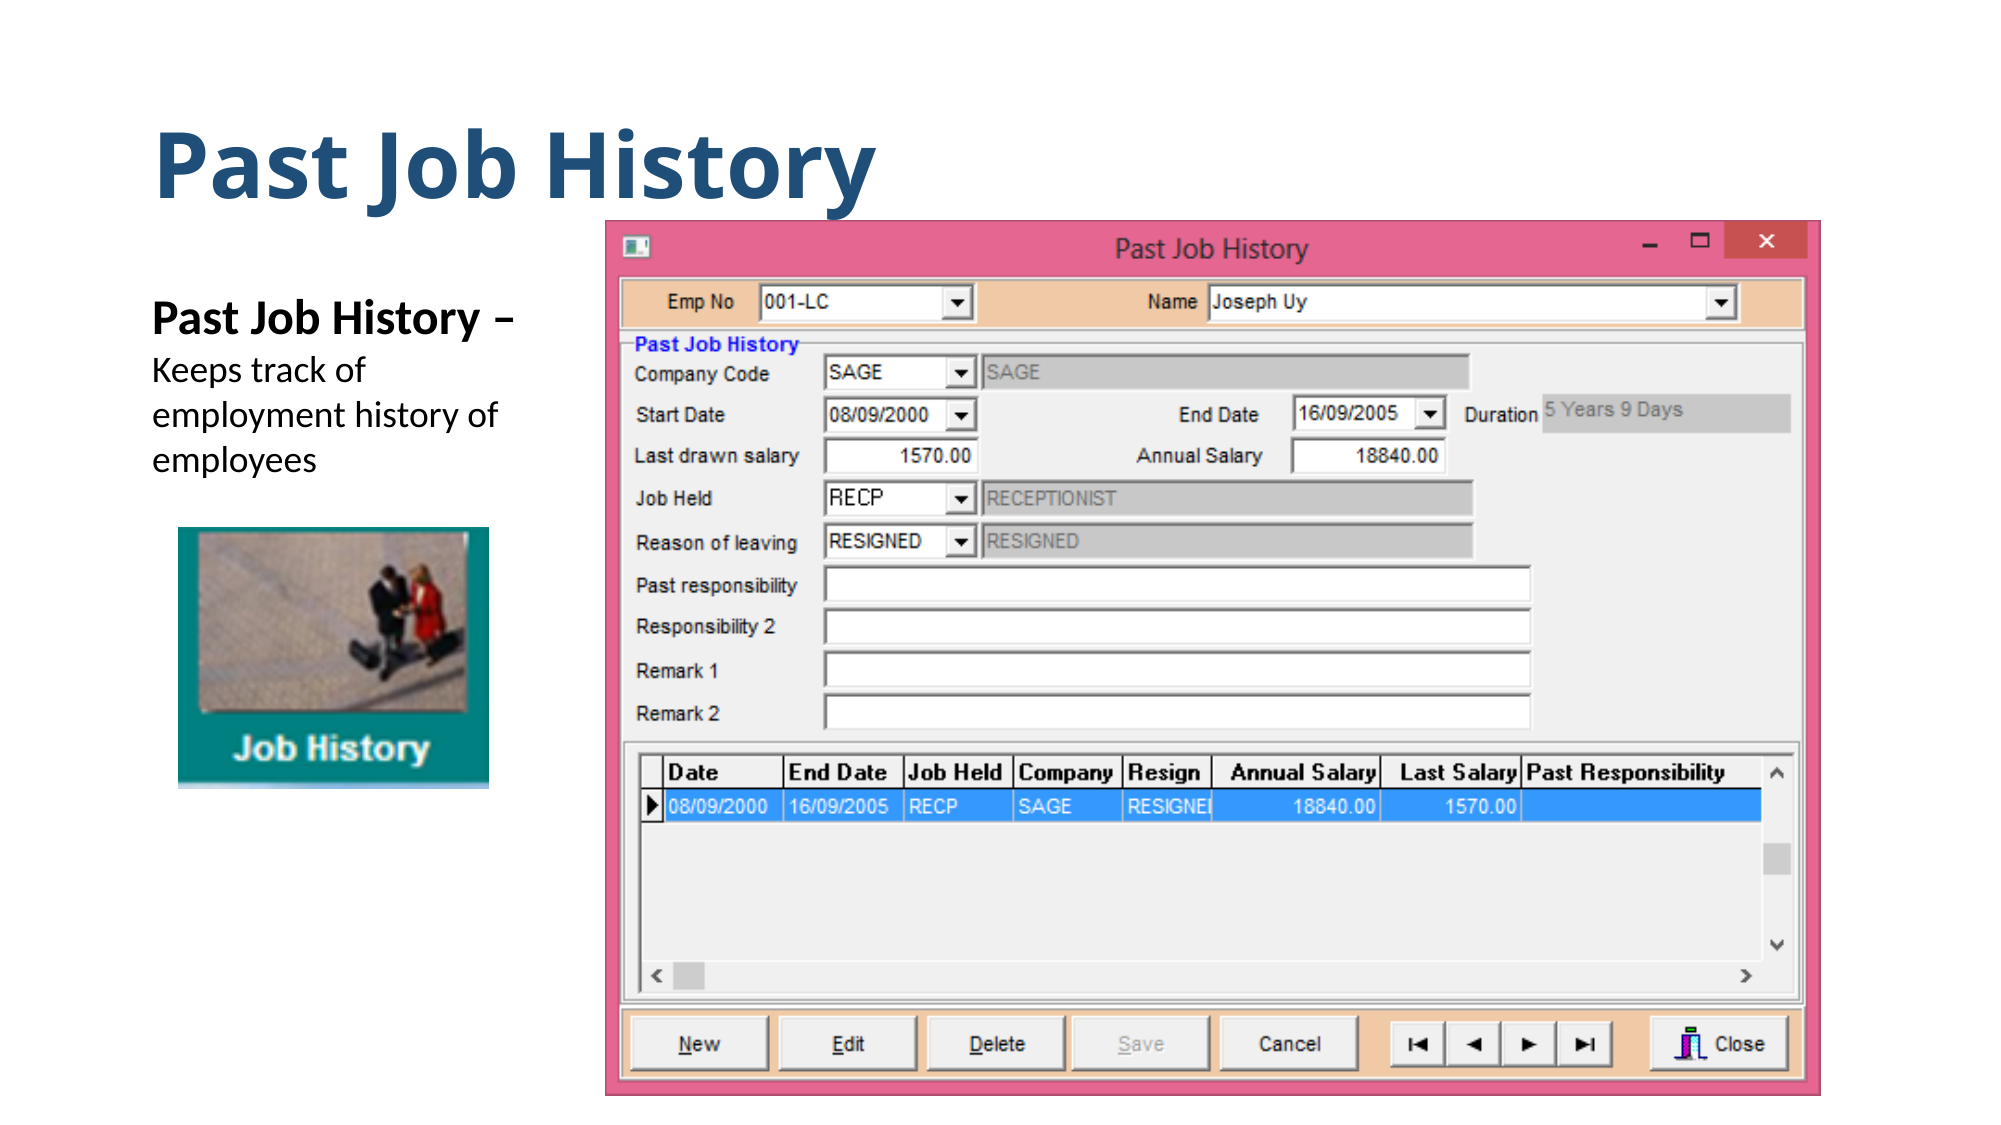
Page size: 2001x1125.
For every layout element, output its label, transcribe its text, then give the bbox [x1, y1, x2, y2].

picture [178, 527, 489, 789]
picture [605, 220, 1821, 1096]
title Past Job History [137, 59, 1863, 278]
text_box Past Job History – Keeps track of employment history of employees [137, 277, 541, 487]
